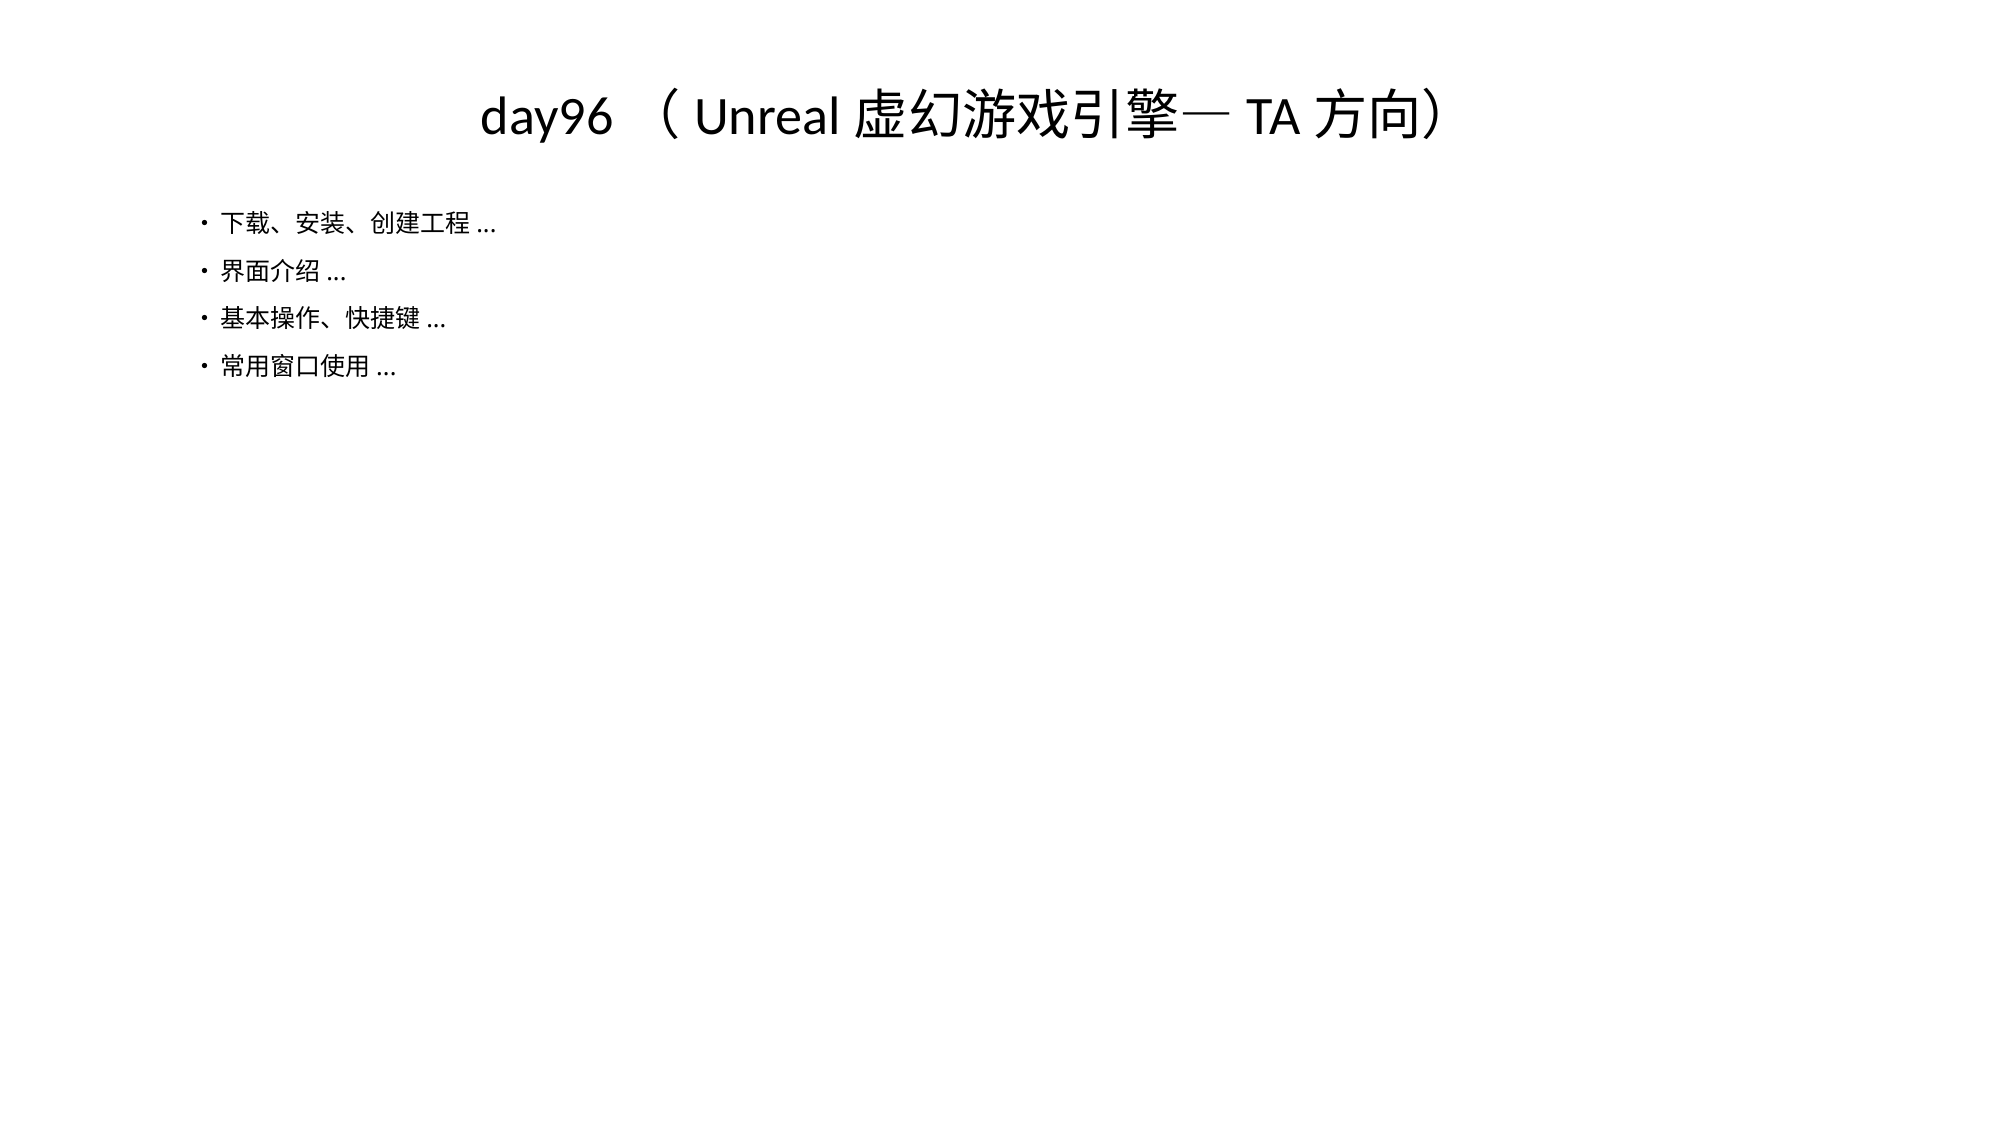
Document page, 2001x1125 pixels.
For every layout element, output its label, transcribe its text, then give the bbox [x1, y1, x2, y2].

subtitle • 下载、安装、创建工程... • 界面介绍... • 基本操作、快捷键... • 常用窗口使用... [176, 203, 1815, 903]
title day96（Unreal虚幻游戏引擎—TA方向） [415, 41, 1543, 154]
